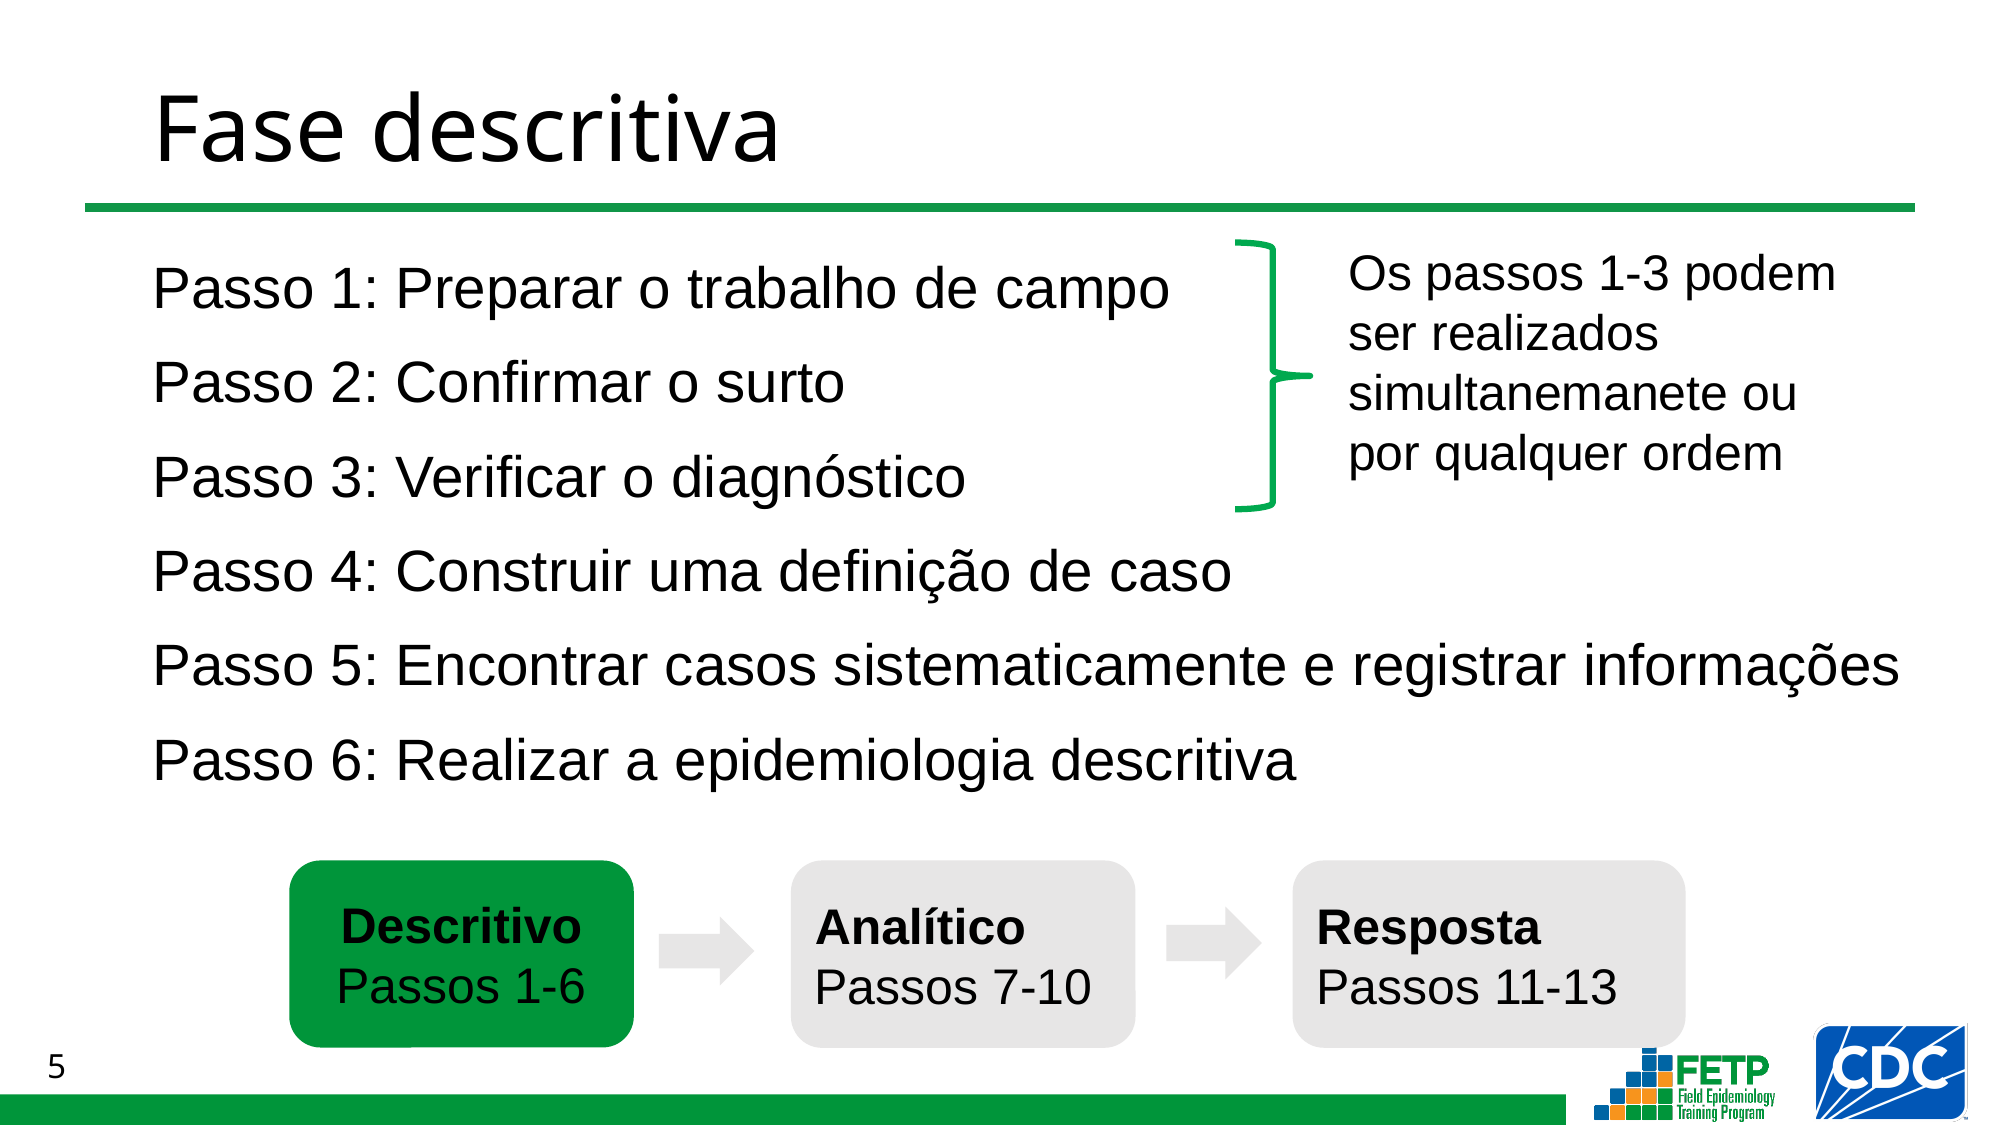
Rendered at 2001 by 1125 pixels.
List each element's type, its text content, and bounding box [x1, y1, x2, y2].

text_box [1235, 233, 1863, 510]
picture [1813, 1023, 1968, 1122]
title Fase descritiva [137, 75, 1863, 207]
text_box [289, 860, 1686, 1048]
list Passo 1: Preparar o trabalho de campo Passo 2: Confirmar o surto Passo 3: Verificar o diagnóstico Passo 4: Construir uma definição de caso Passo 5: Encontrar casos sistematicamente e registrar informações Passo 6: Realizar a epidemiologia descritiva [137, 242, 1950, 1004]
picture [1594, 1038, 1775, 1122]
